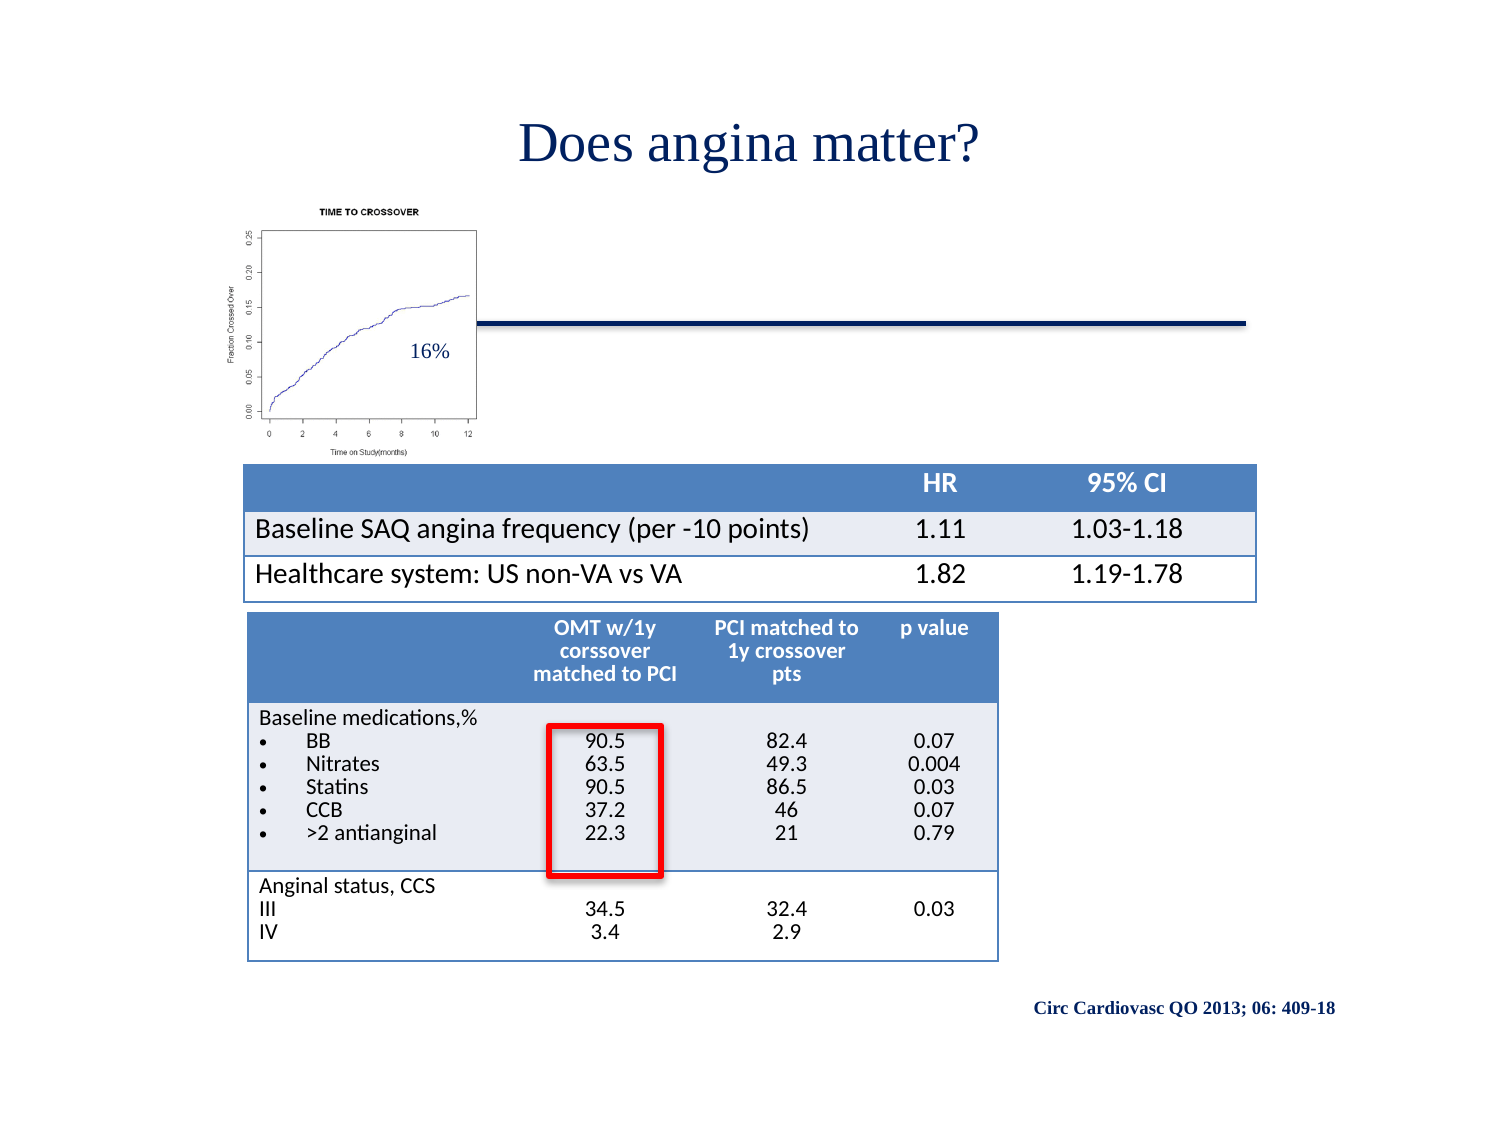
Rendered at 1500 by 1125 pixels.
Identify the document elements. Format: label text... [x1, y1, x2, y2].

table_cell 0.07 0.004 0.03 0.07 0.79 [871, 703, 997, 870]
table_header [249, 613, 508, 702]
table_cell Baseline SAQ angina frequency (per -10 points) [245, 512, 883, 555]
table_cell 1.11 [883, 512, 998, 555]
table_cell 0.03 [871, 872, 997, 960]
picture [227, 207, 478, 457]
table_header p value [871, 613, 997, 702]
table_header [245, 466, 883, 510]
text_box [548, 725, 662, 877]
text_box Circ Cardiovasc QO 2013; 06: 409-18 [1018, 988, 1351, 1026]
table_cell Anginal status, CCS III IV [249, 872, 508, 960]
table_cell 32.4 2.9 [703, 872, 871, 960]
table_header 95% CI [998, 466, 1255, 510]
table_cell 82.4 49.3 86.5 46 21 [703, 703, 871, 870]
table_cell Baseline medications,% BB Nitrates Statins CCB >2 antianginal [249, 703, 508, 870]
table_header PCI matched to 1y crossover pts [703, 613, 871, 702]
table_cell 1.03-1.18 [998, 512, 1255, 555]
table_cell Healthcare system: US non-VA vs VA [245, 557, 883, 601]
table_header HR [883, 466, 998, 510]
table_header OMT w/1y corssover matched to PCI [508, 613, 703, 702]
title Does angina matter? [75, 45, 1425, 233]
table_cell 1.19-1.78 [998, 557, 1255, 601]
table_cell 34.5 3.4 [508, 872, 703, 960]
table_cell 90.5 63.5 90.5 37.2 22.3 [508, 703, 703, 870]
table_cell 1.82 [883, 557, 998, 601]
